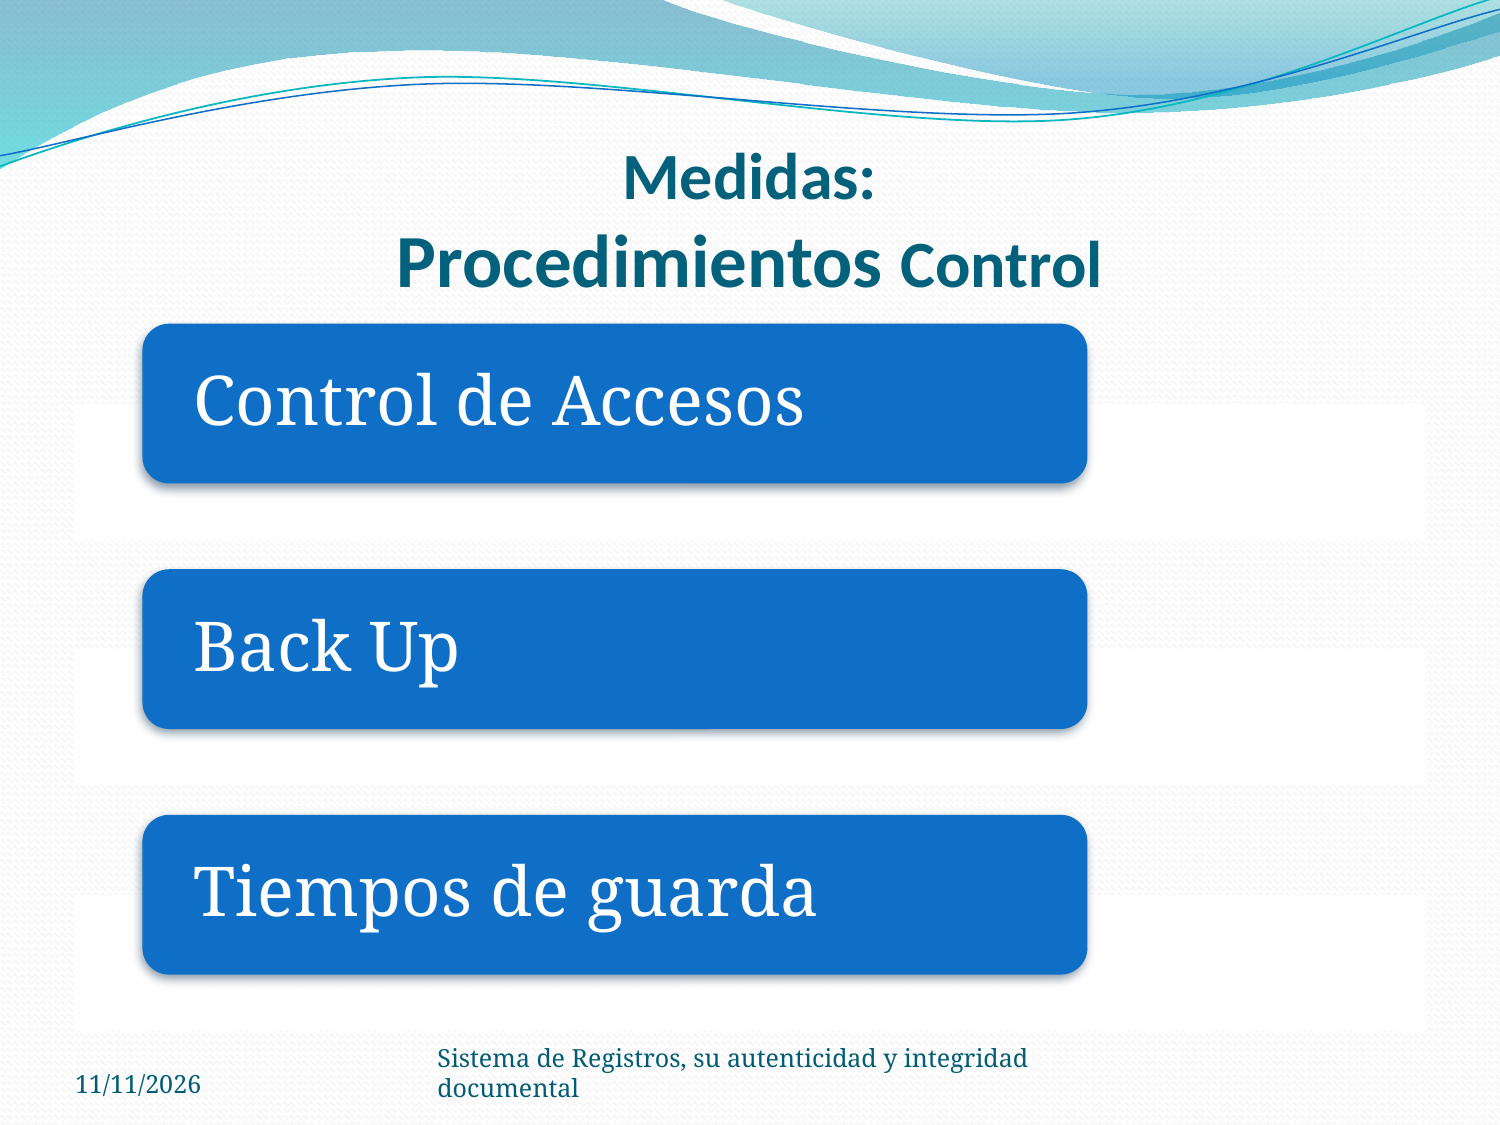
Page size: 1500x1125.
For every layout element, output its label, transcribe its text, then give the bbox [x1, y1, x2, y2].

footer Sistema de Registros, su autenticidad y integridad documental [437, 1051, 1128, 1103]
title Medidas: Procedimientos Control [75, 125, 1425, 303]
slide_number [75, 1050, 425, 1103]
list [74, 317, 1426, 1038]
